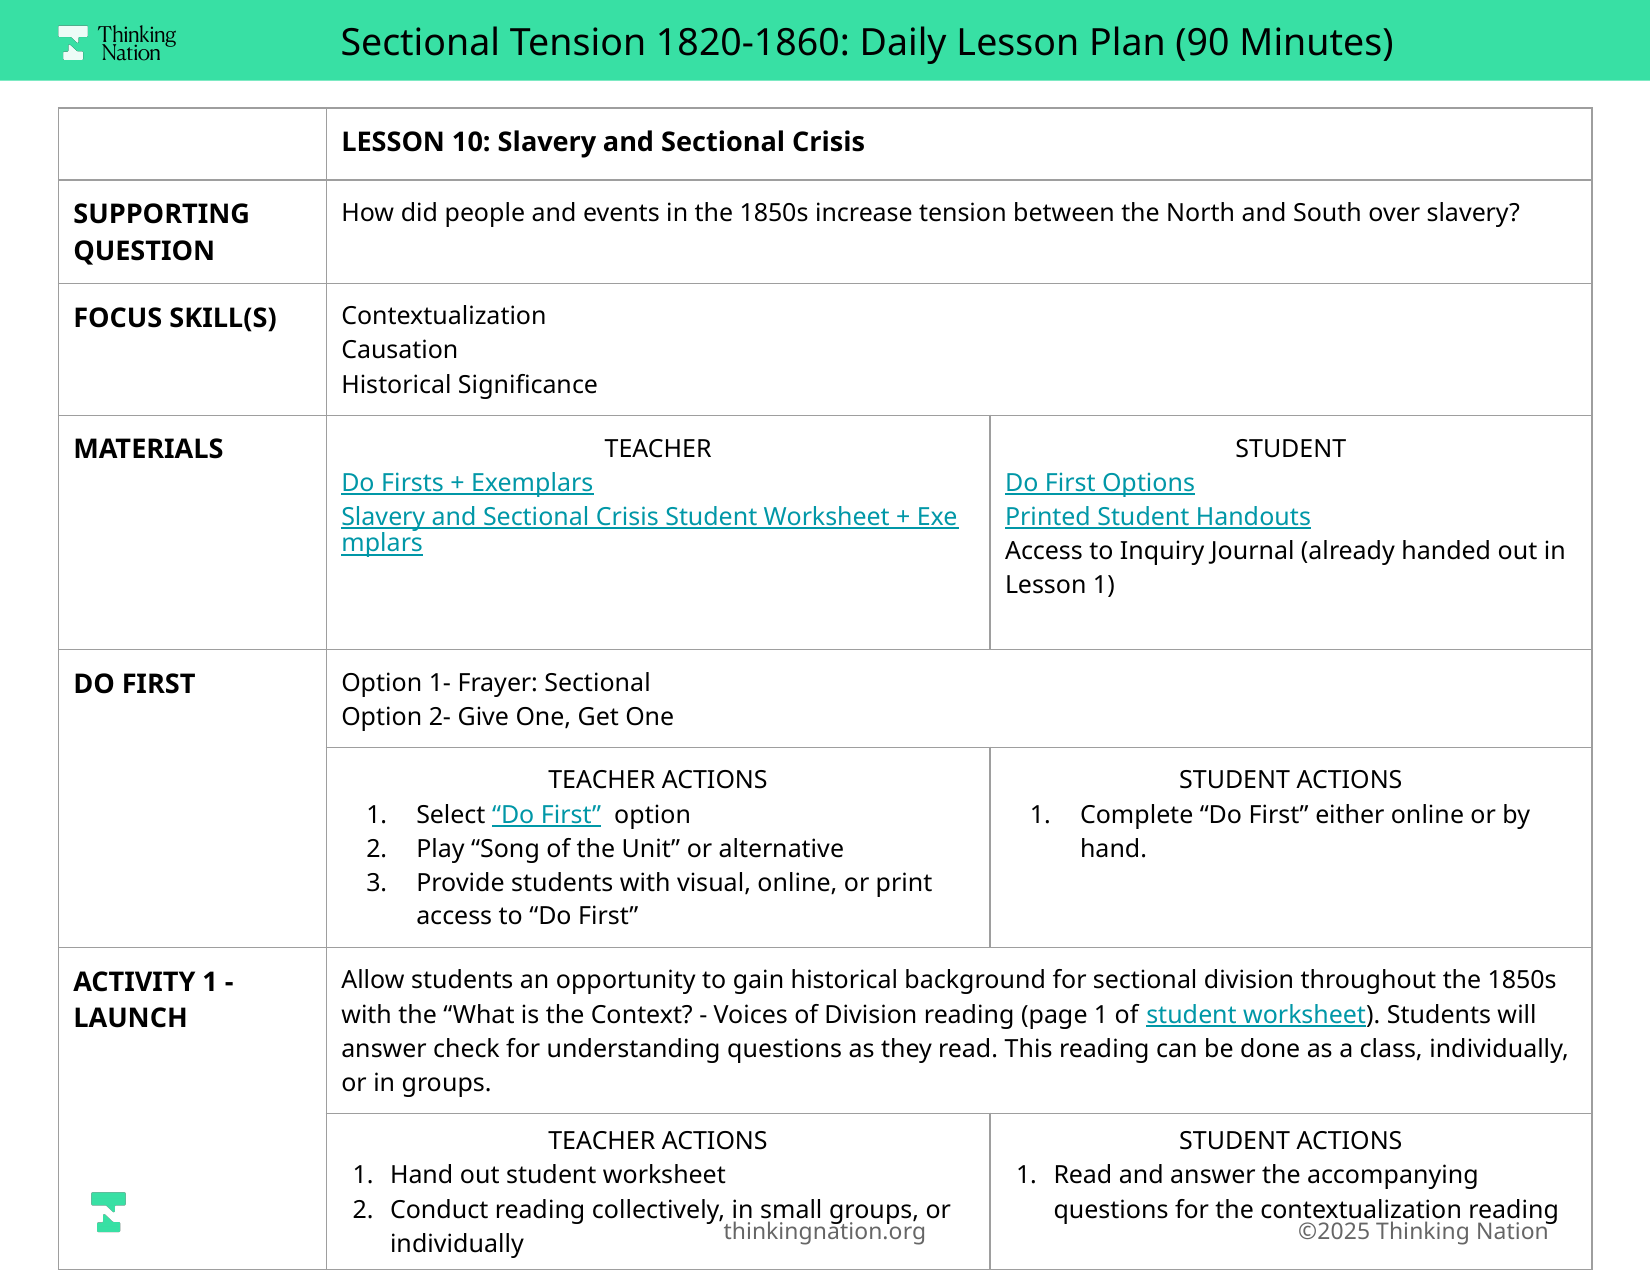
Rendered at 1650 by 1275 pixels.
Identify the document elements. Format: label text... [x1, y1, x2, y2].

table_cell Allow students an opportunity to gain historical background for sectional division throughout the 1850s with the “What is the Context? - Voices of Division reading (page 1 of student worksheet). Students will answer check for understanding questions as they read. This reading can be done as a class, individually, or in groups. [327, 948, 1591, 1113]
table_cell ACTIVITY 1 - LAUNCH [59, 948, 326, 1269]
table_cell TEACHER ACTIONS Select “Do First” option Play “Song of the Unit” or alternative Provide students with visual, online, or print access to “Do First” [327, 748, 989, 947]
picture [45, 14, 180, 85]
table_cell STUDENT ACTIONS Complete “Do First” either online or by hand. [991, 748, 1591, 947]
table_cell FOCUS SKILL(S) [59, 284, 326, 415]
table_cell TEACHER ACTIONS Hand out student worksheet Conduct reading collectively, in small groups, or individually [327, 1114, 989, 1269]
text_box Sectional Tension 1820-1860: Daily Lesson Plan (90 Minutes) [0, 0, 1650, 81]
table_cell DO FIRST [59, 650, 326, 947]
table_cell MATERIALS [59, 416, 326, 649]
table_cell SUPPORTING QUESTION [59, 181, 326, 283]
table_cell STUDENT ACTIONS Read and answer the accompanying questions for the contextualization reading [991, 1114, 1591, 1269]
picture [80, 1184, 136, 1240]
table_header LESSON 10: Slavery and Sectional Crisis [327, 109, 1591, 179]
table_header [59, 109, 326, 179]
table_cell Contextualization Causation Historical Significance [327, 284, 1591, 415]
table_cell Option 1- Frayer: Sectional Option 2- Give One, Get One [327, 650, 1591, 747]
table_cell STUDENT Do First Options Printed Student Handouts Access to Inquiry Journal (already handed out in Lesson 1) [991, 416, 1591, 649]
table_cell How did people and events in the 1850s increase tension between the North and South over slavery? [327, 181, 1591, 283]
table_cell TEACHER Do Firsts + Exemplars Slavery and Sectional Crisis Student Worksheet + Exemplars [327, 416, 989, 649]
